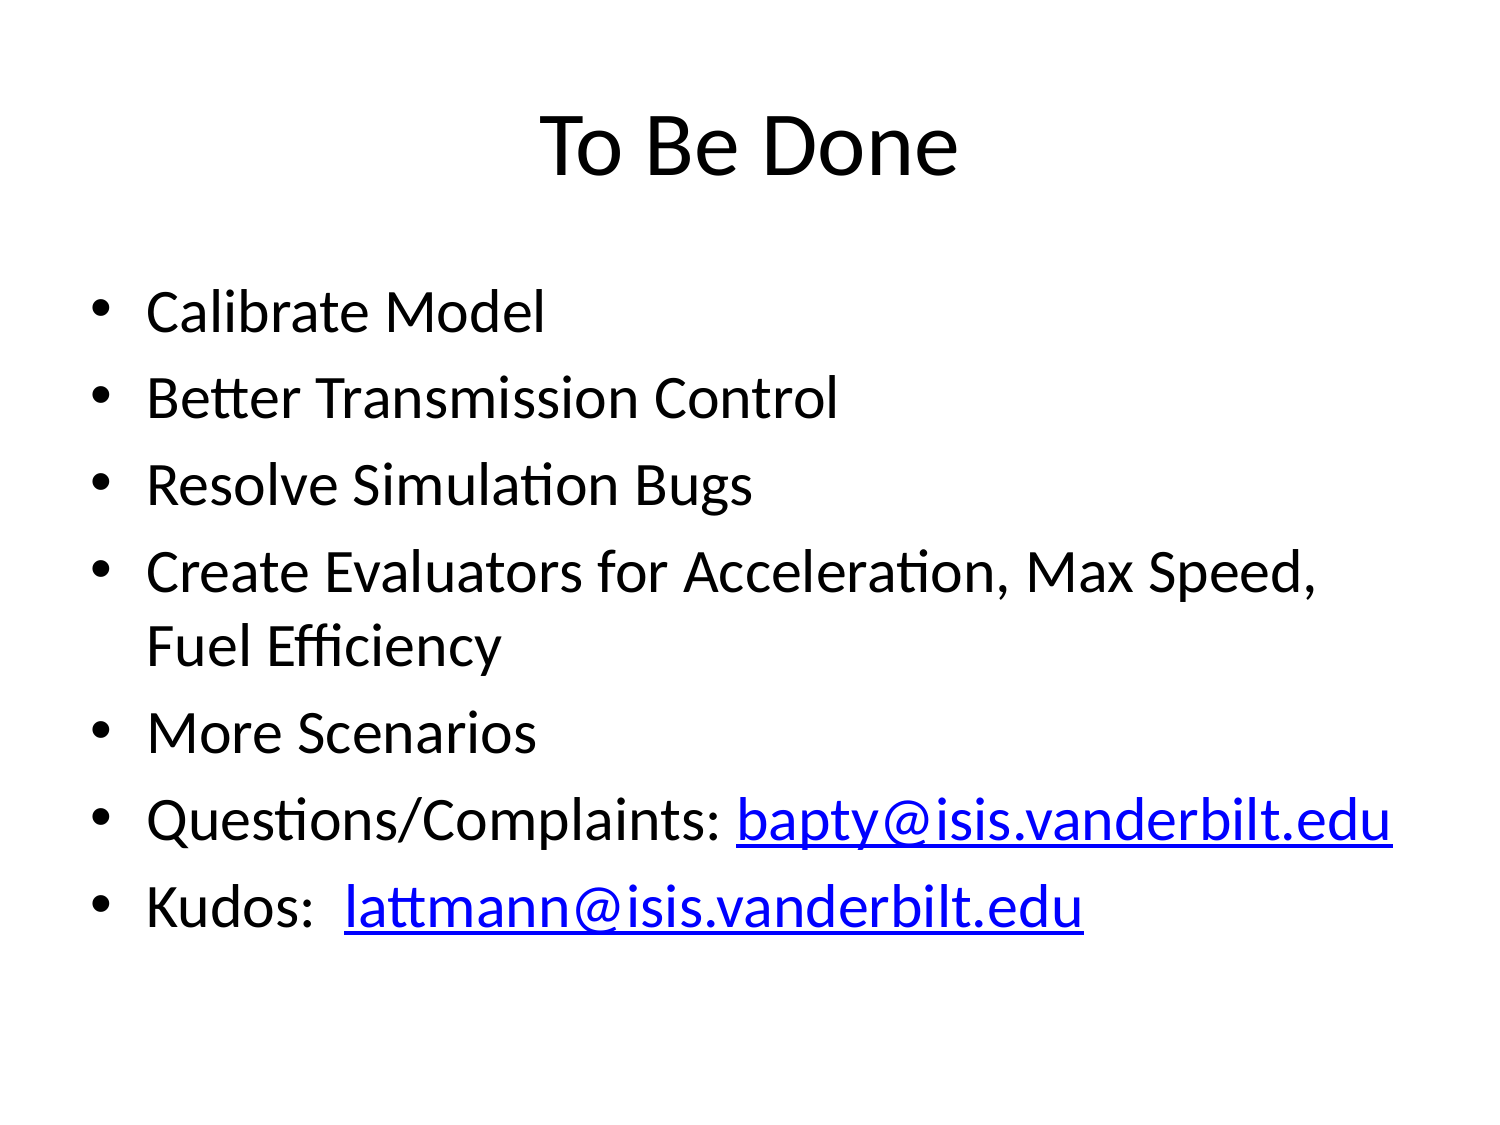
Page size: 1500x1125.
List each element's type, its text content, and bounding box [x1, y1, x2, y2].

title To Be Done [75, 45, 1425, 233]
list Calibrate Model Better Transmission Control Resolve Simulation Bugs Create Evaluators for Acceleration, Max Speed, Fuel Efficiency More Scenarios Questions/Complaints: bapty@isis.vanderbilt.edu Kudos: lattmann@isis.vanderbilt.edu [75, 262, 1425, 1005]
